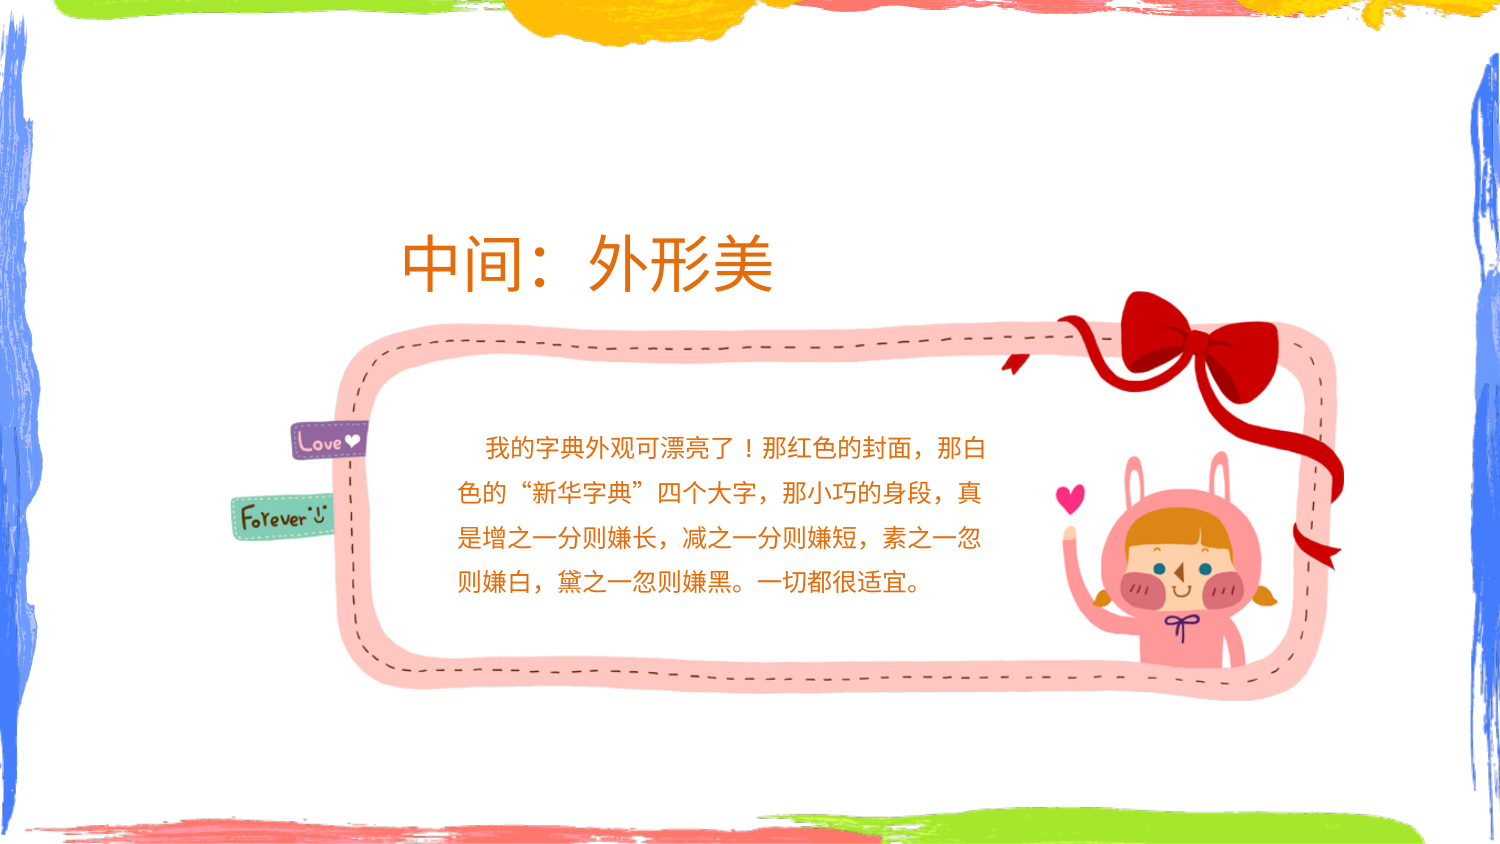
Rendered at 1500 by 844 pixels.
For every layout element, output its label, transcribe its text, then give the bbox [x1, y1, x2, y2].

picture [1471, 84, 1500, 382]
picture [229, 291, 1344, 702]
picture [0, 4, 43, 835]
picture [1471, 53, 1498, 83]
picture [1471, 383, 1500, 840]
picture [757, 807, 1436, 843]
text_box 中间：外形美 [385, 180, 858, 290]
picture [45, 0, 1500, 47]
picture [25, 817, 910, 843]
